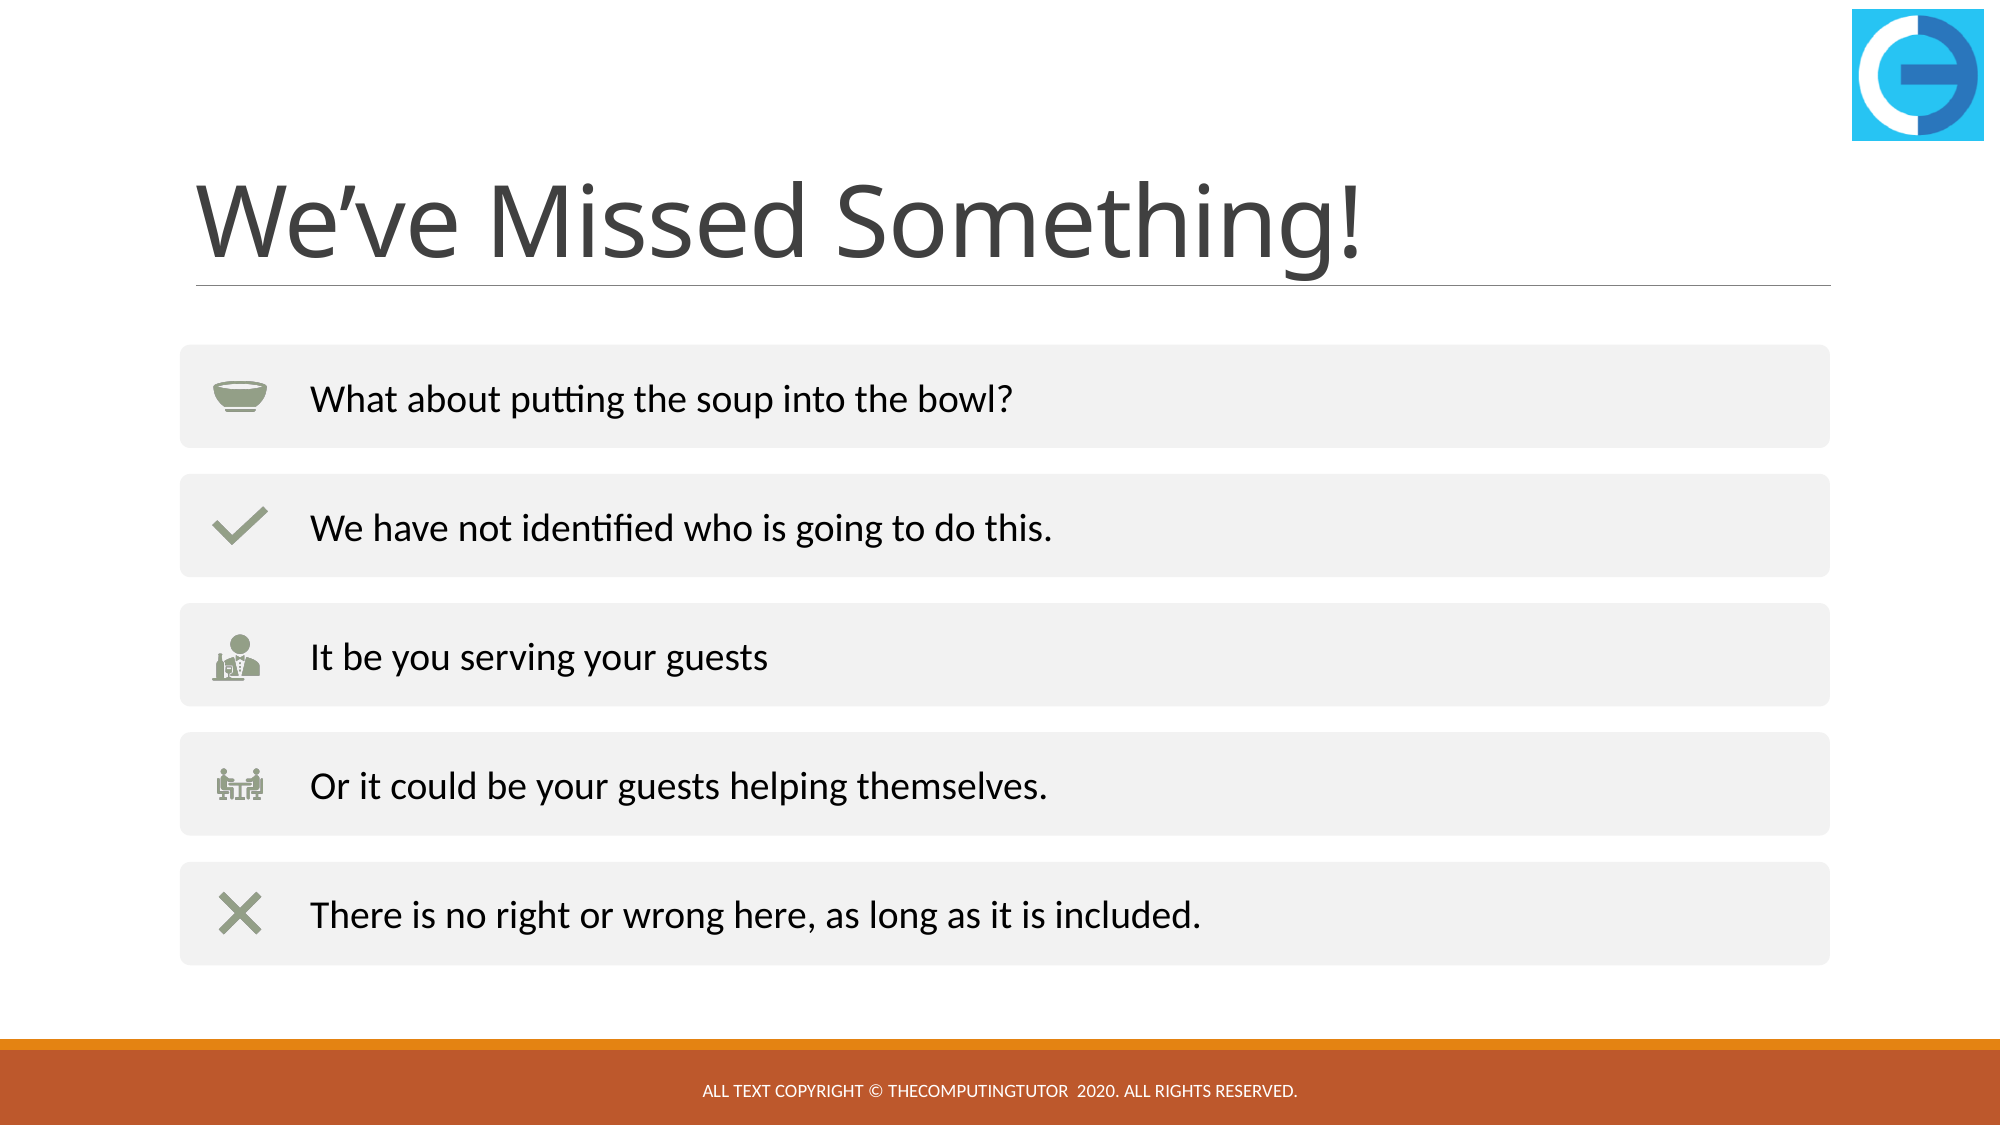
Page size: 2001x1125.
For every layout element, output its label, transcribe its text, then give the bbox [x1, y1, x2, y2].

title We’ve Missed Something! [180, 47, 1830, 285]
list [179, 343, 1831, 966]
picture [1852, 9, 1984, 141]
footer All text copyright © TheComputingTutor 2020. All rights Reserved. [604, 1059, 1396, 1120]
